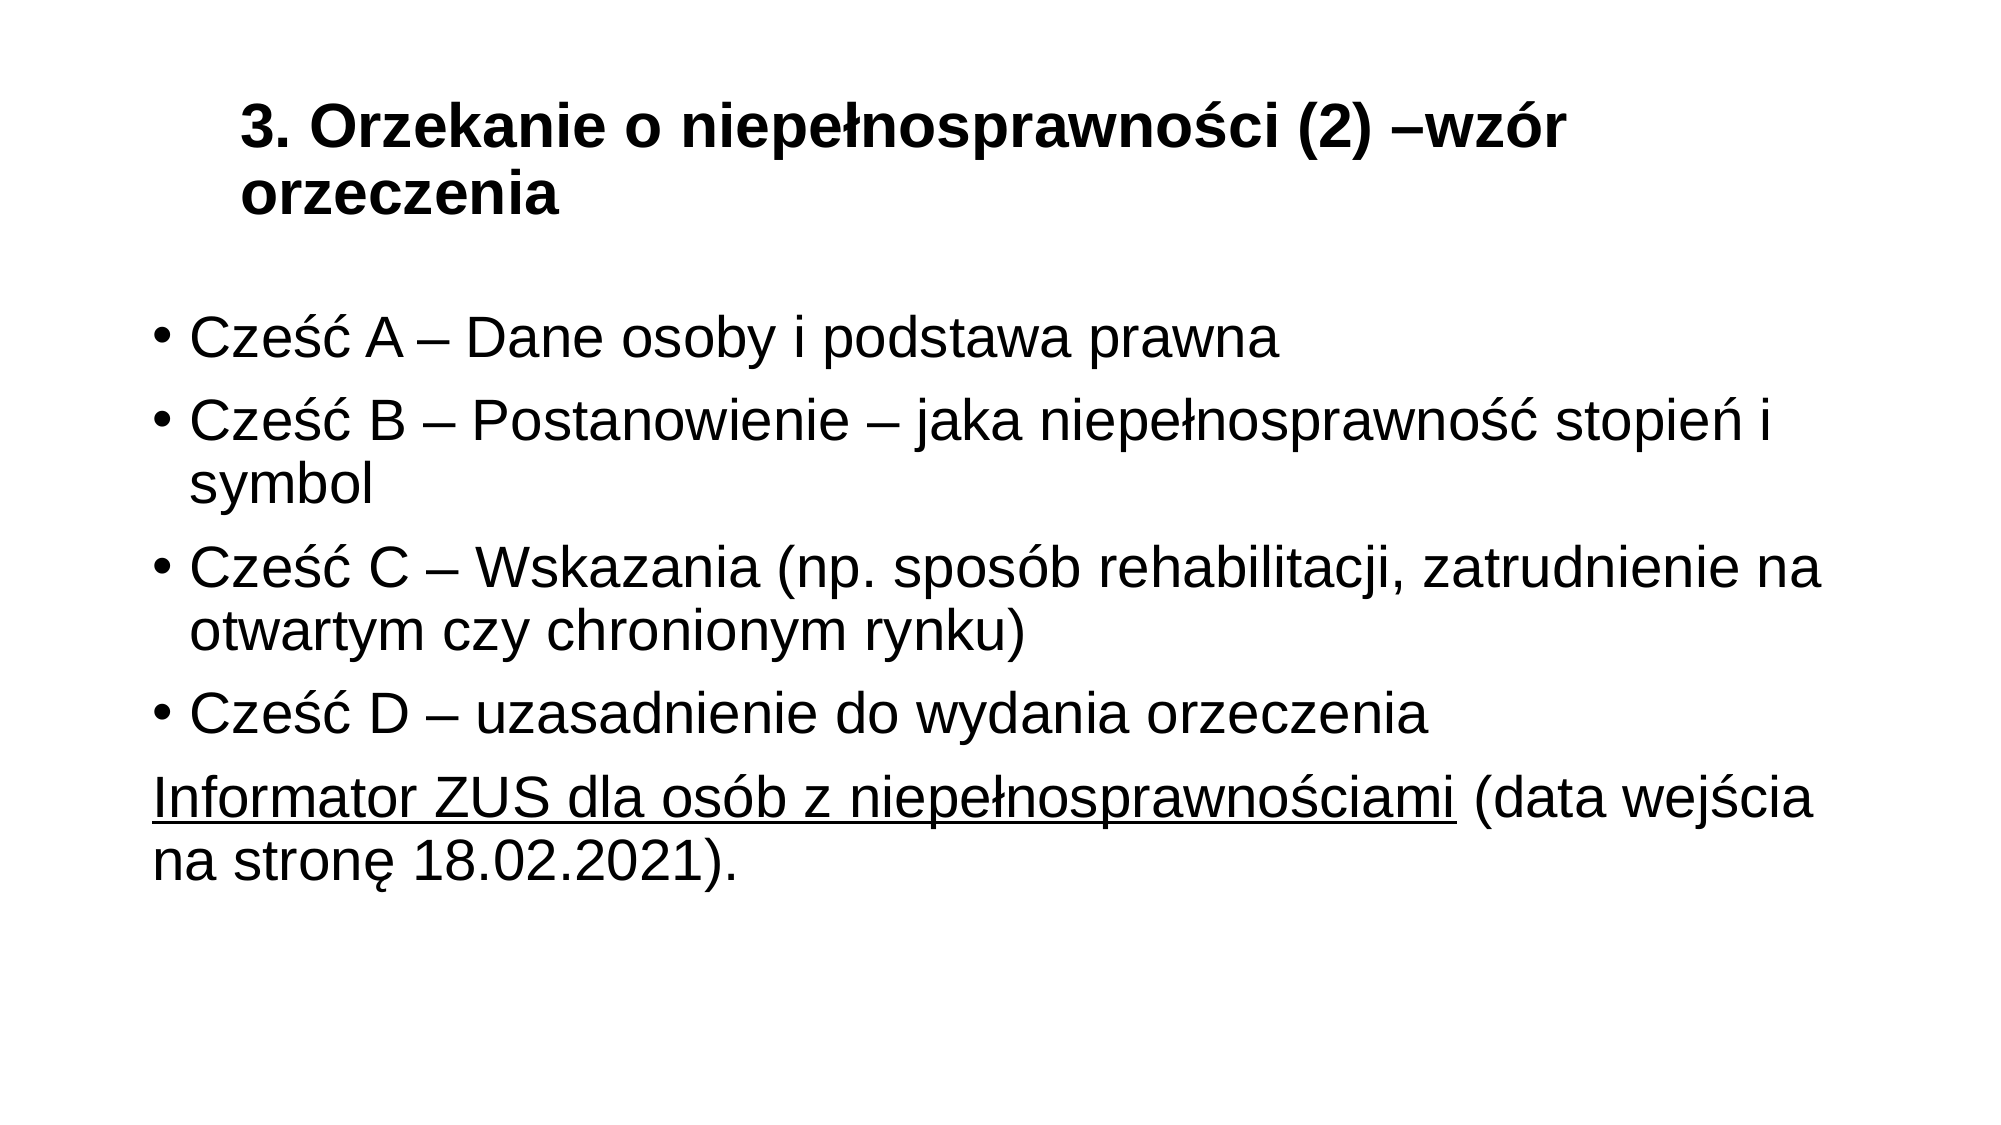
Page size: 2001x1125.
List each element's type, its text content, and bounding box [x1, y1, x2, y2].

text_box 3. Orzekanie o niepełnosprawności (2) –wzór orzeczenia [225, 85, 1868, 236]
list Cześć A – Dane osoby i podstawa prawna Cześć B – Postanowienie – jaka niepełnosprawność stopień i symbol Cześć C – Wskazania (np. sposób rehabilitacji, zatrudnienie na otwartym czy chronionym rynku) Cześć D – uzasadnienie do wydania orzeczenia Informator ZUS dla osób z niepełnosprawnościami (data wejścia na stronę 18.02.2021). [137, 299, 1863, 1014]
